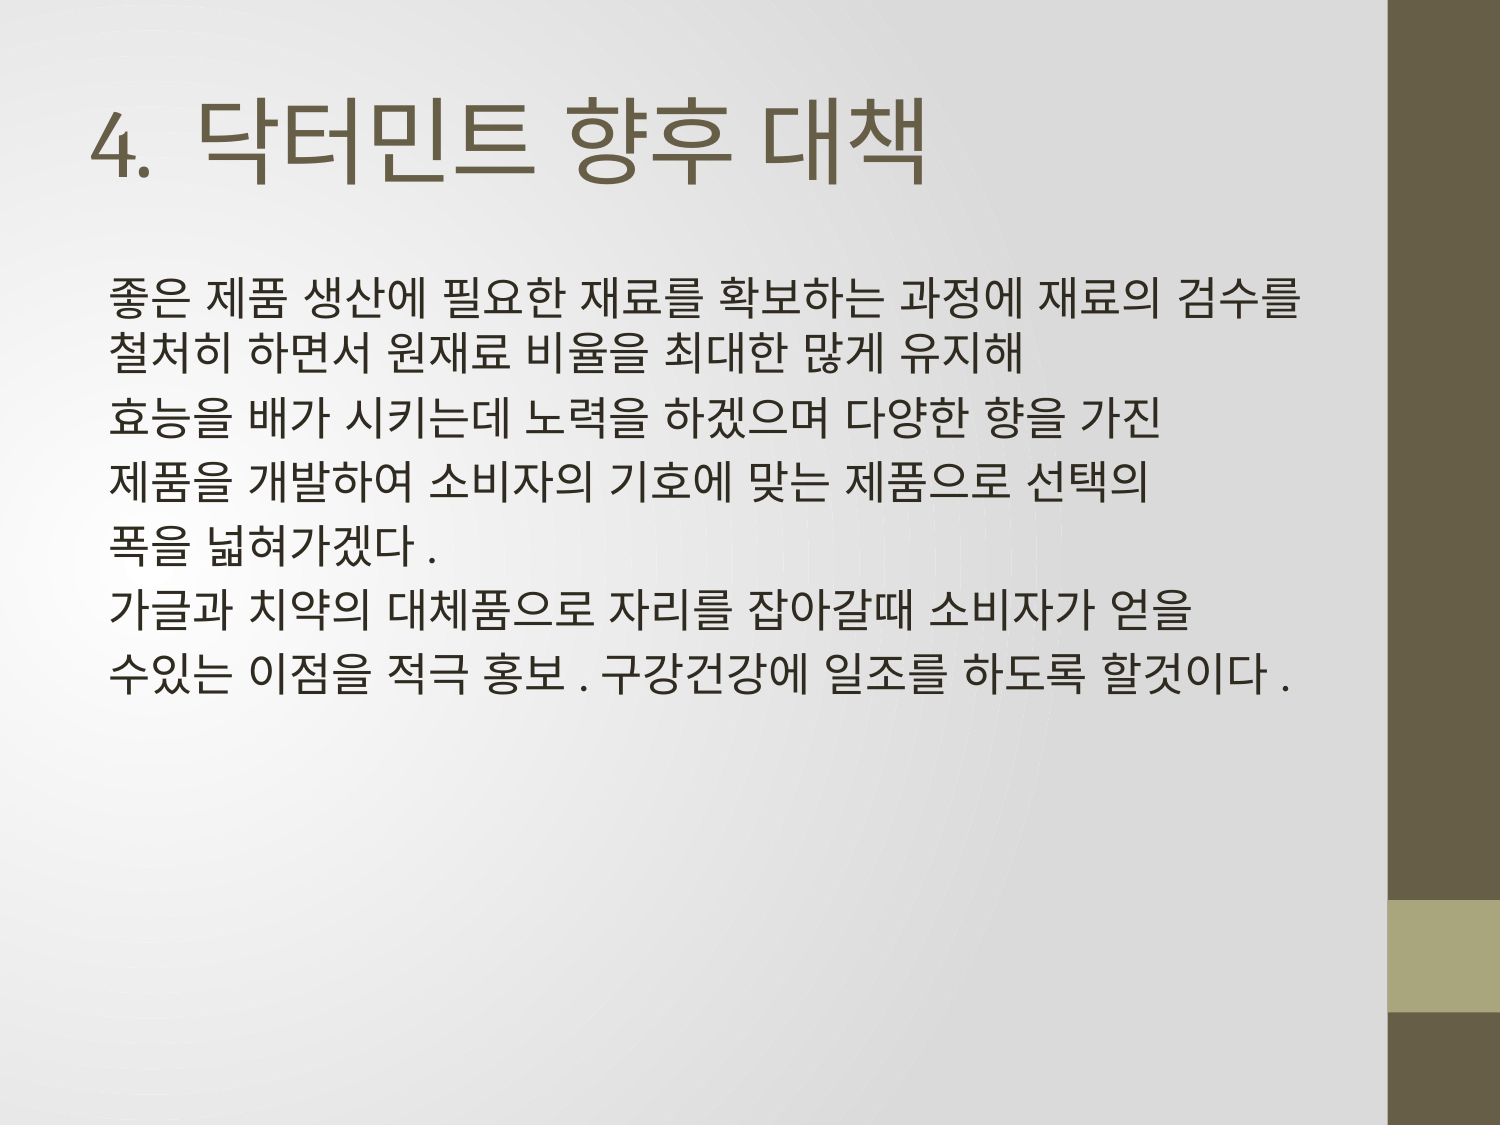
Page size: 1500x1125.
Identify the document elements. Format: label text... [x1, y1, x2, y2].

list 좋은 제품 생산에 필요한 재료를 확보하는 과정에 재료의 검수를 철처히 하면서 원재료 비율을 최대한 많게 유지해 효능을 배가 시키는데 노력을 하겠으며 다양한 향을 가진 제품을 개발하여 소비자의 기호에 맞는 제품으로 선택의 폭을 넓혀가겠다. 가글과 치약의 대체품으로 자리를 잡아갈때 소비자가 얻을 수있는 이점을 적극 홍보.구강건강에 일조를 하도록 할것이다. [75, 262, 1325, 1050]
title 4. 닥터민트 향후 대책 [75, 45, 1325, 233]
